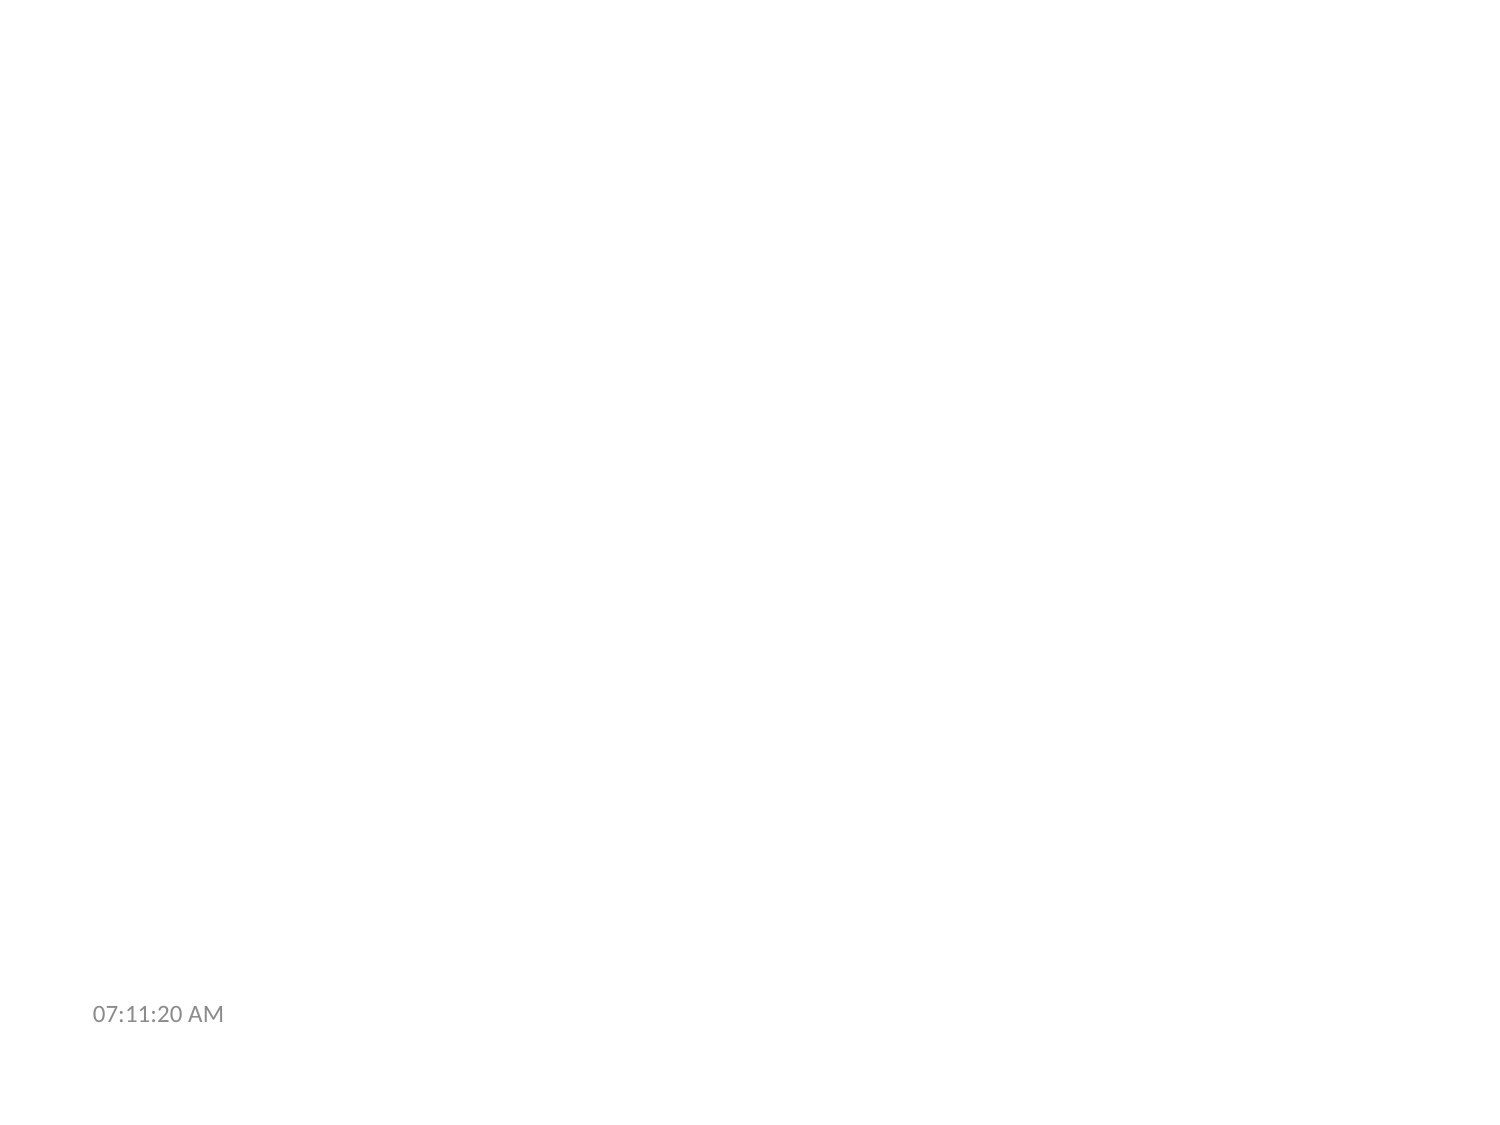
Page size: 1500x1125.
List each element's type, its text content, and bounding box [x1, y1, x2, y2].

text_box 3:35:09 PM [77, 982, 428, 1043]
